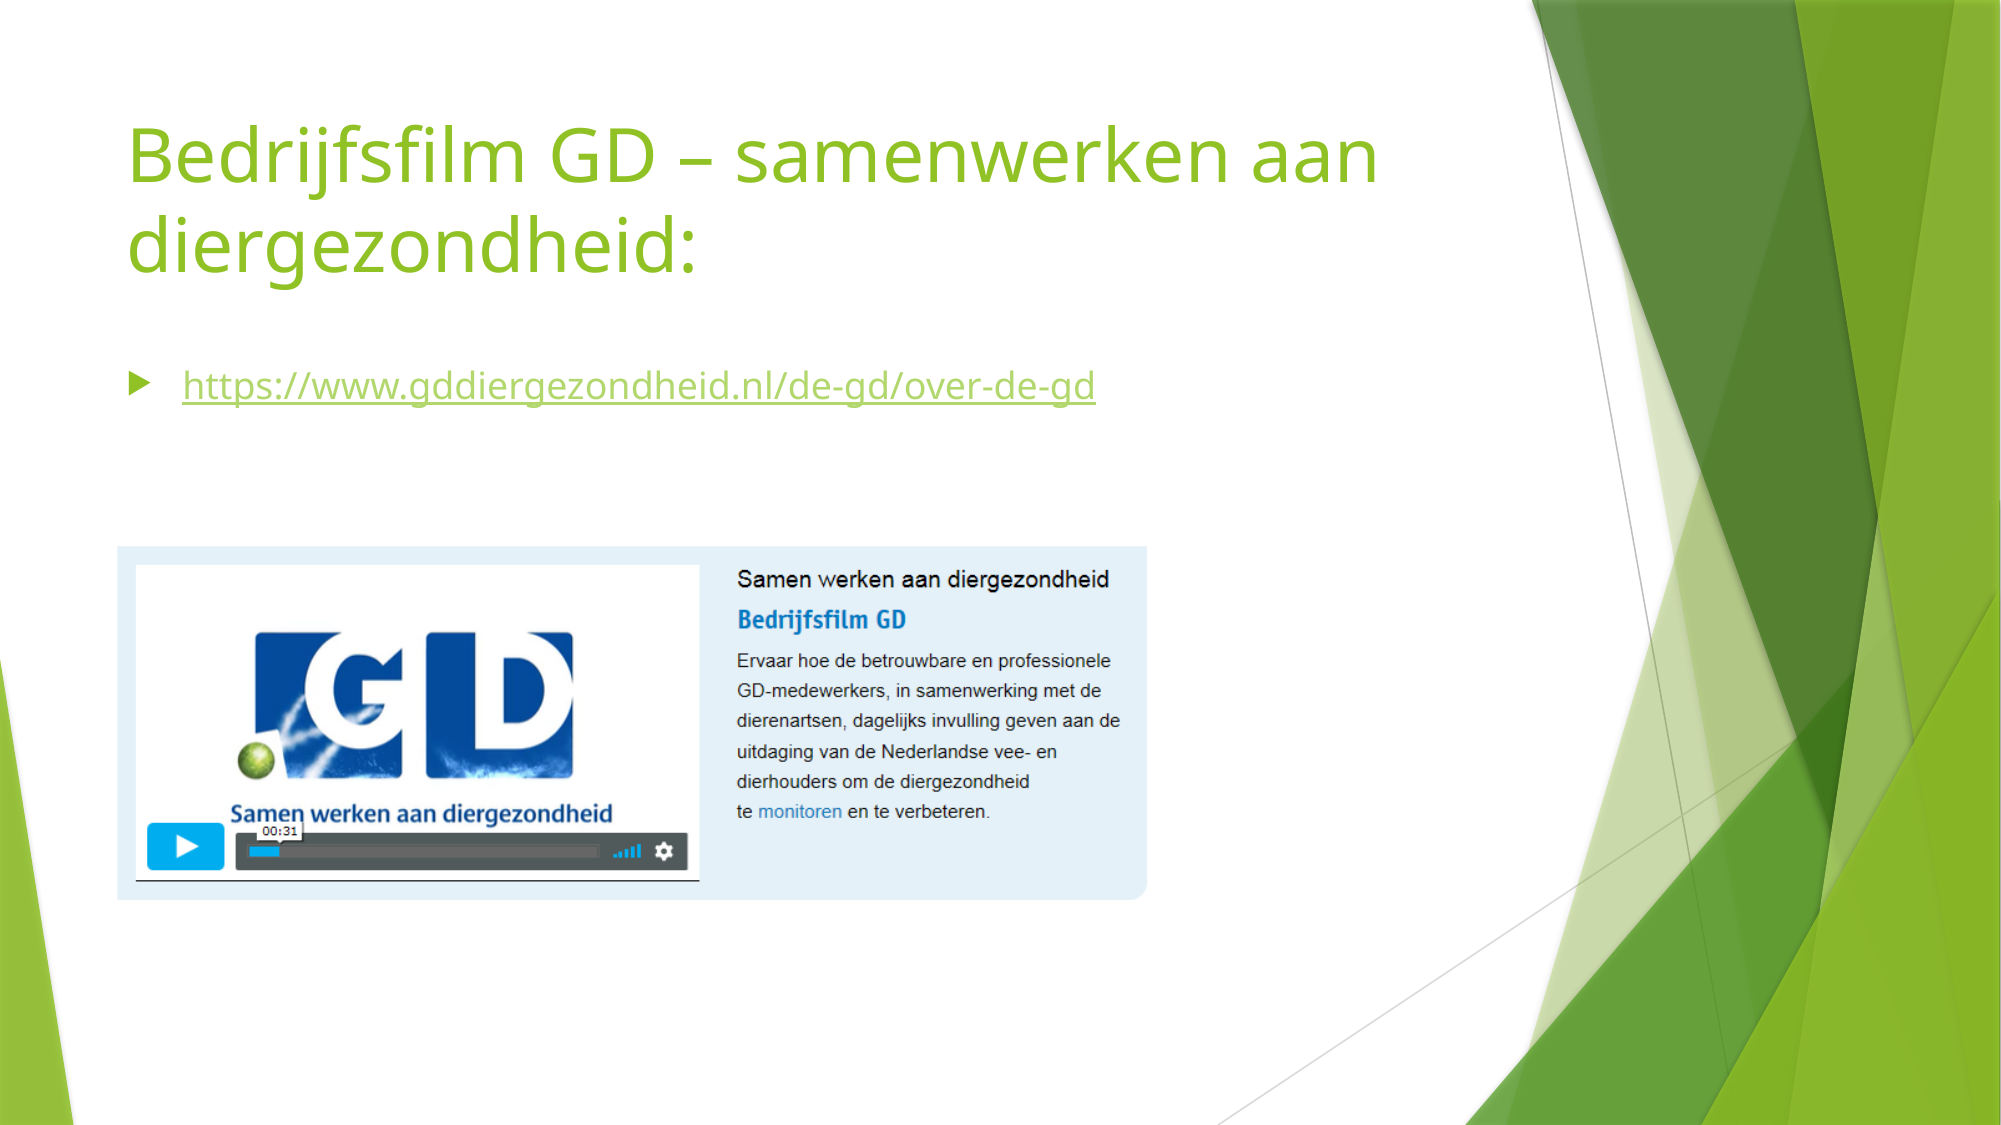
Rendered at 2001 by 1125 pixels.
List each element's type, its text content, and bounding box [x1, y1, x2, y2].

picture [110, 543, 1155, 901]
list https://www.gddiergezondheid.nl/de-gd/over-de-gd [111, 354, 1522, 992]
title Bedrijfsfilm GD – samenwerken aan diergezondheid: [111, 99, 1522, 317]
